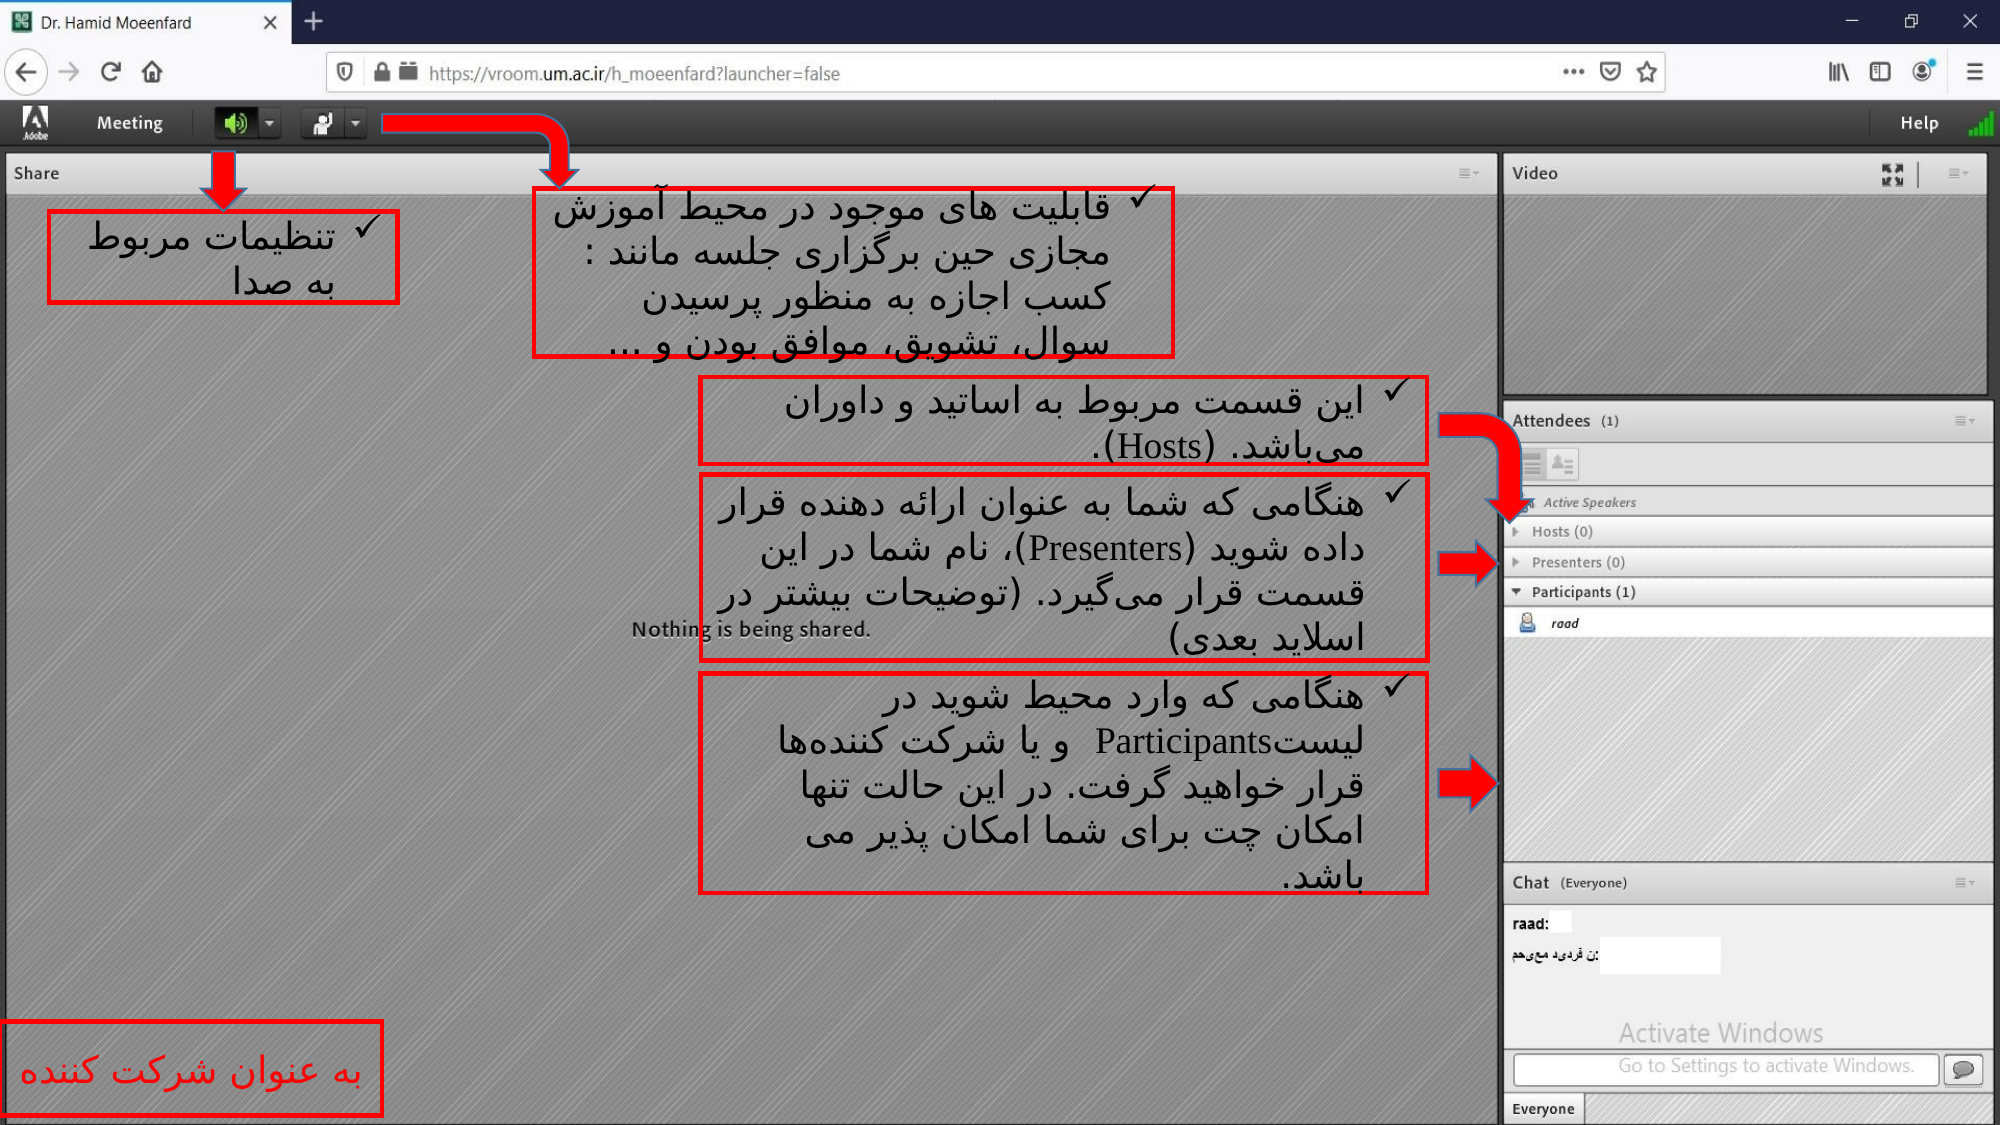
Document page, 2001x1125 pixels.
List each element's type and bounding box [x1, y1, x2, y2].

text_box [700, 673, 1499, 893]
text_box [48, 151, 382, 303]
list [0, 0, 2000, 1125]
text_box [382, 114, 1174, 357]
